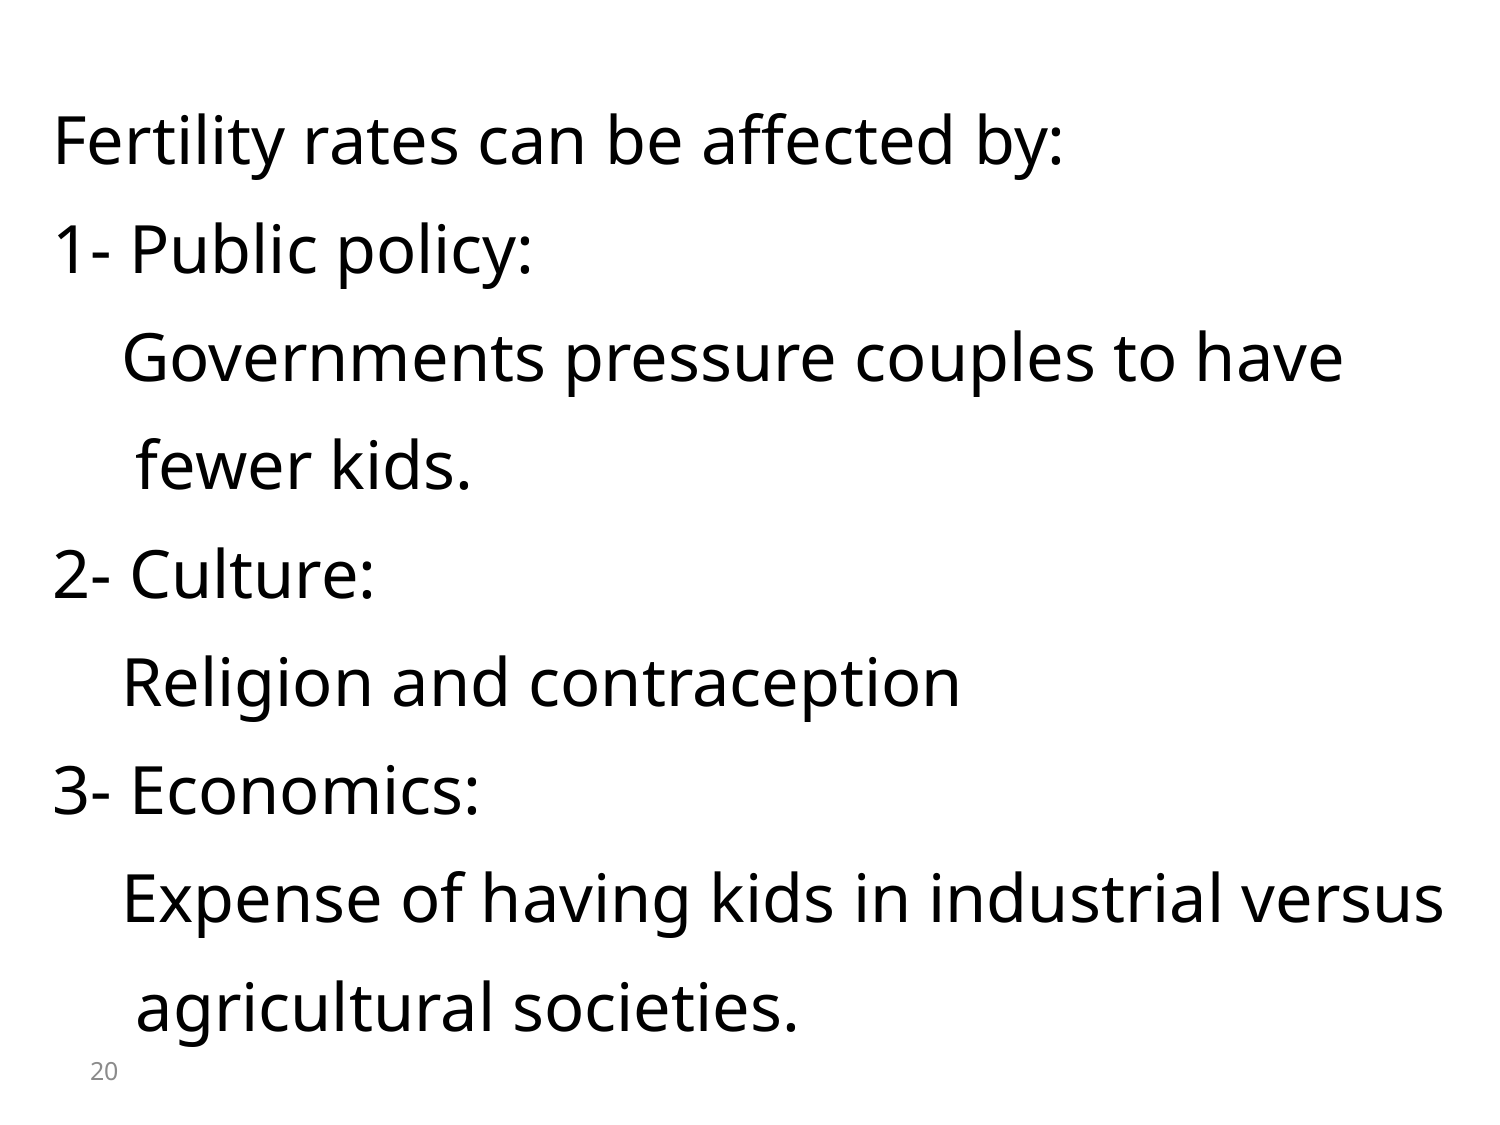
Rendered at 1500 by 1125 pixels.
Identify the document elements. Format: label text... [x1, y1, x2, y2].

slide_number 20 [75, 1052, 425, 1103]
text_box Fertility rates can be affected by: 1- Public policy: Governments pressure couples to have fewer kids. 2- Culture: Religion and contraception 3- Economics: Expense of having kids in industrial versus agricultural societies. [37, 62, 1500, 1052]
